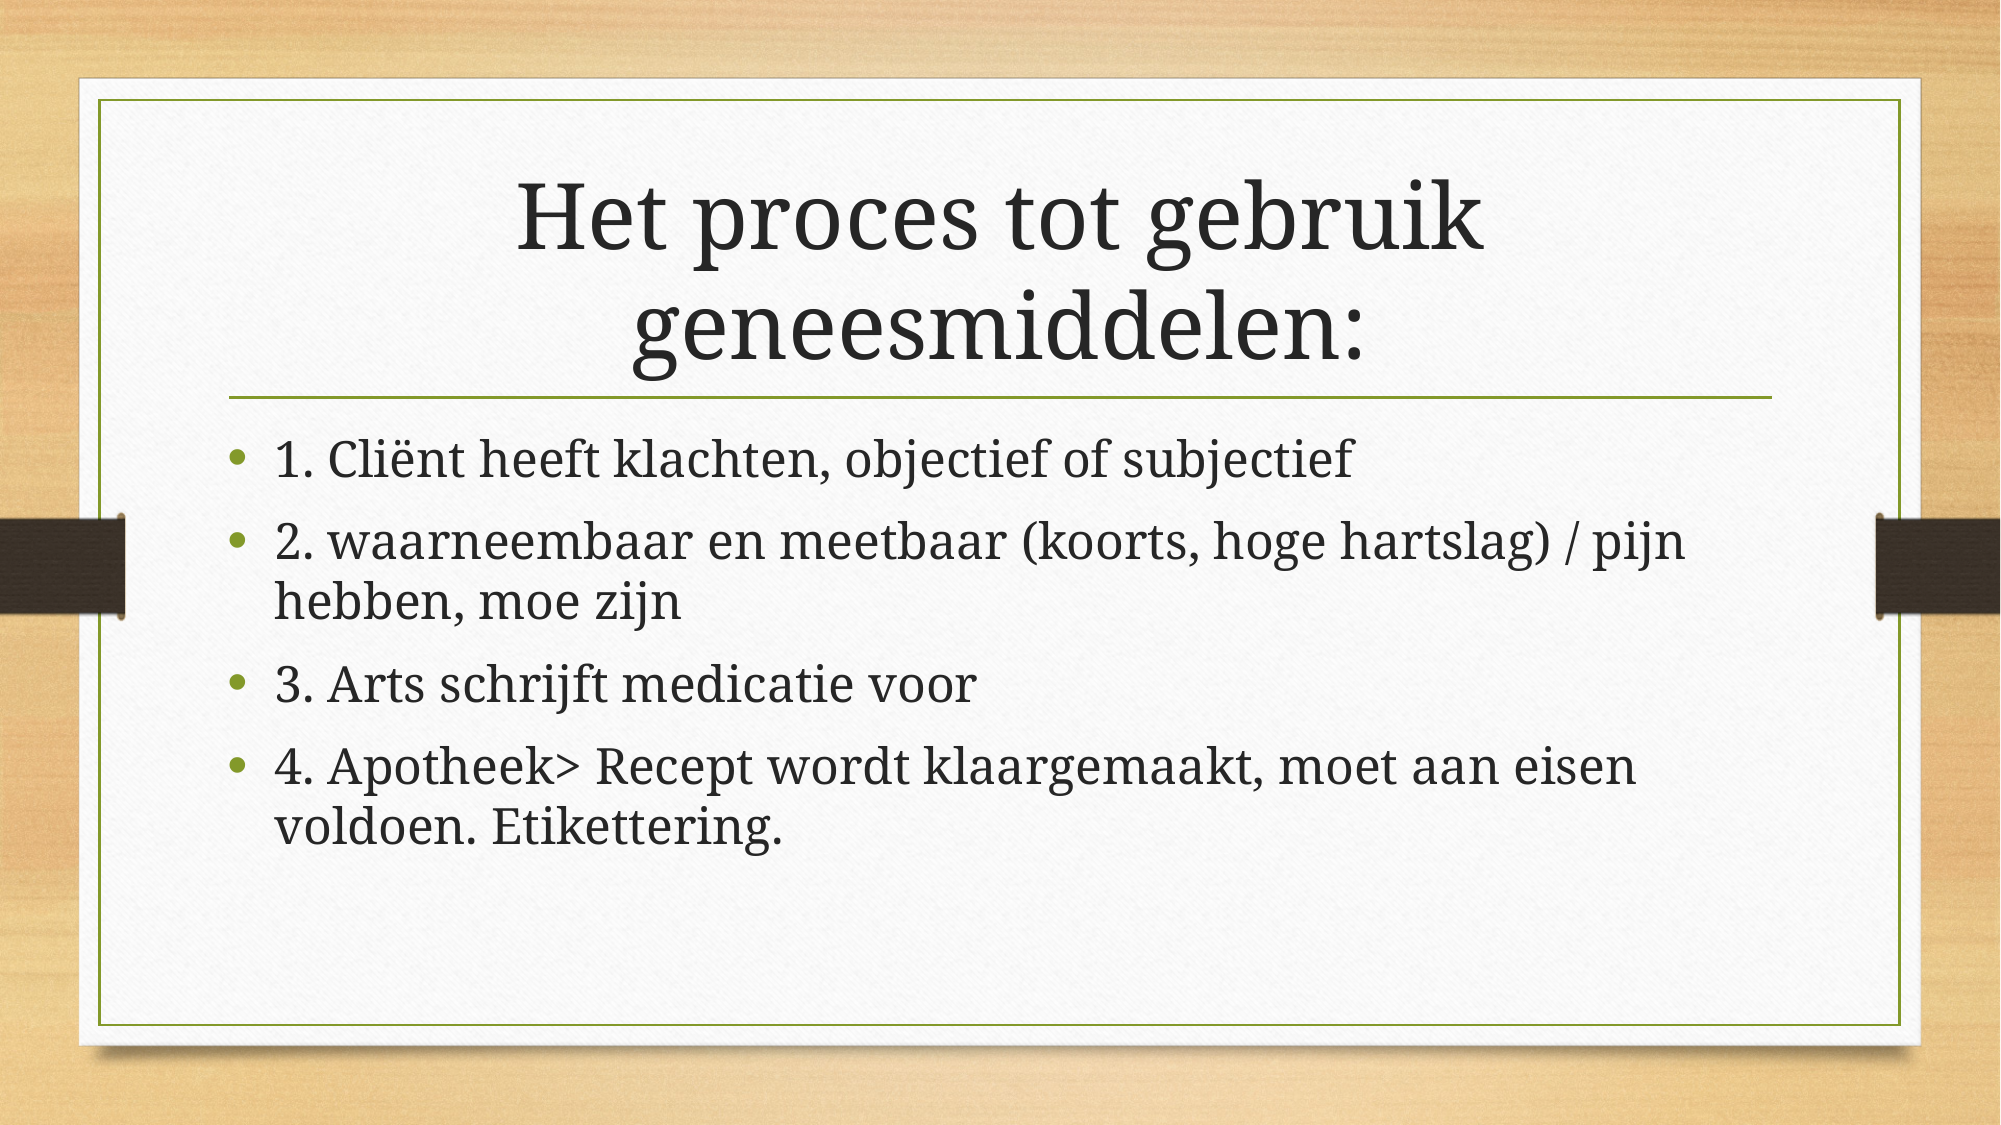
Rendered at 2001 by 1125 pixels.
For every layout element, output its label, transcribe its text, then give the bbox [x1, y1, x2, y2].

title Het proces tot gebruik geneesmiddelen: [212, 161, 1788, 375]
list 1. Cliënt heeft klachten, objectief of subjectief 2. waarneembaar en meetbaar (koorts, hoge hartslag) / pijn hebben, moe zijn 3. Arts schrijft medicatie voor 4. Apotheek> Recept wordt klaargemaakt, moet aan eisen voldoen. Etikettering. [212, 419, 1788, 964]
picture [0, 0, 2001, 1125]
